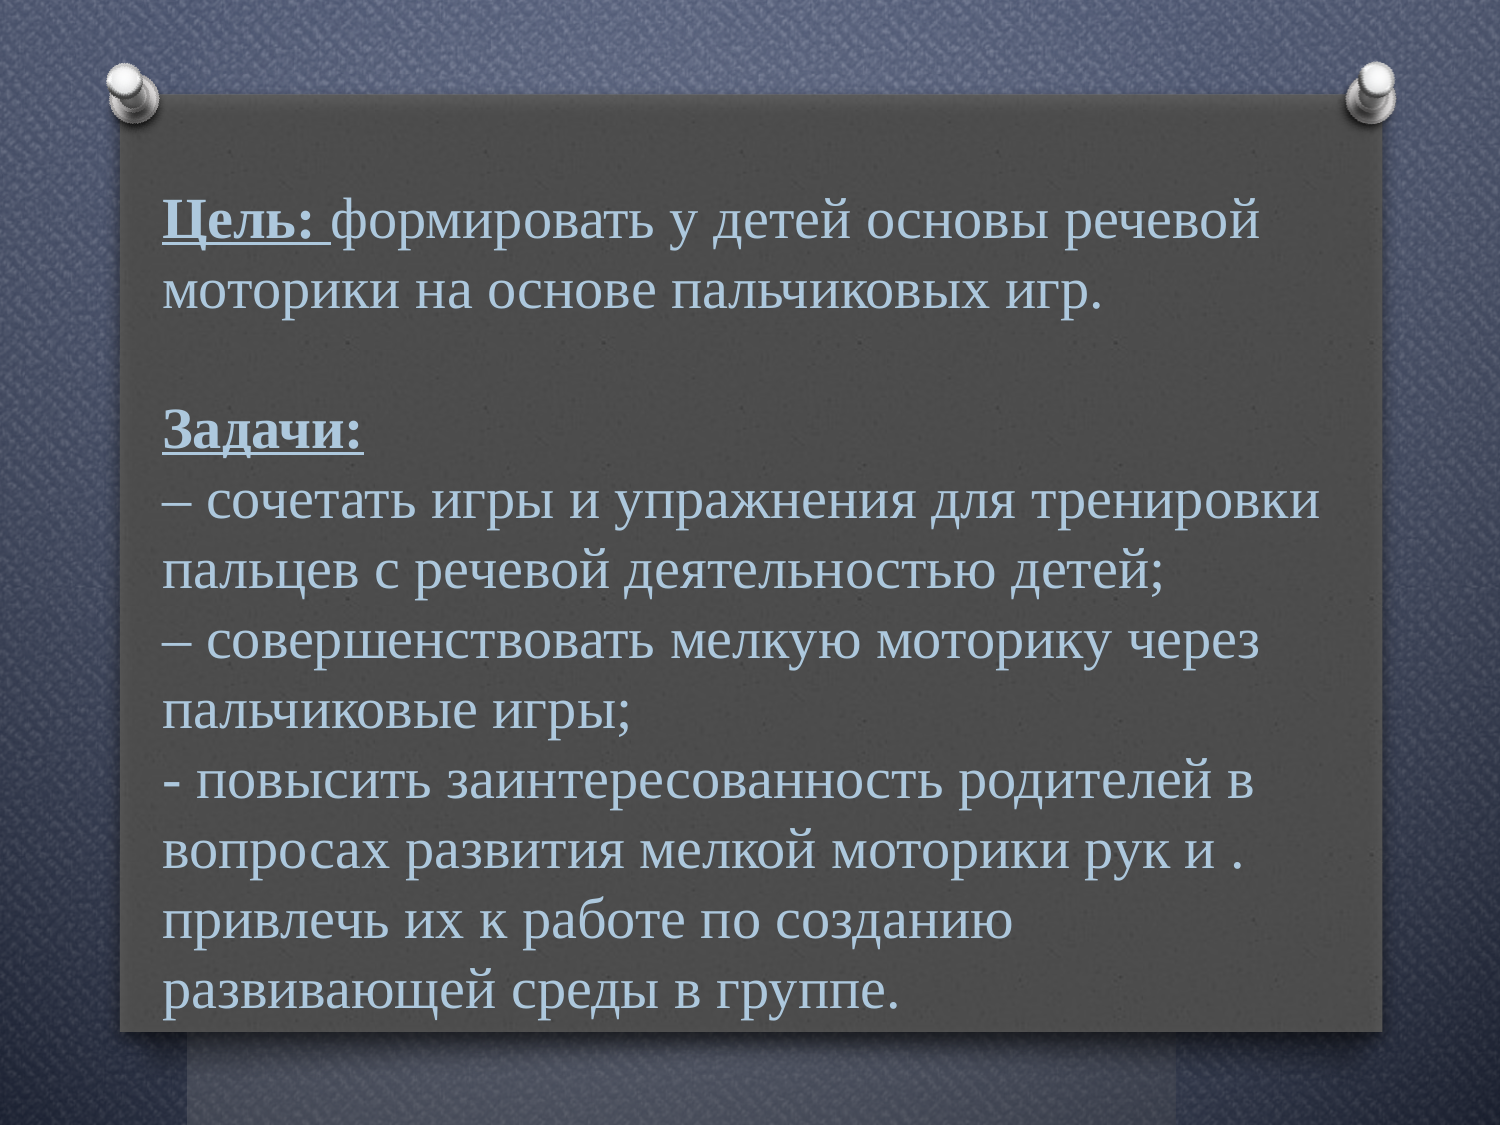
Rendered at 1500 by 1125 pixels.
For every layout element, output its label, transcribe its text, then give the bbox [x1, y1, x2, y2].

picture [75, 29, 198, 153]
picture [1317, 35, 1439, 156]
text_box Цель: формировать у детей основы речевой моторики на основе пальчиковых игр. Задачи: – сочетать игры и упражнения для тренировки пальцев с речевой деятельностью детей; – совершенствовать мелкую моторику через пальчиковые игры; - повысить заинтересованность родителей в вопросах развития мелкой моторики рук и . привлечь их к работе по созданию развивающей среды в группе. [147, 172, 1376, 1028]
